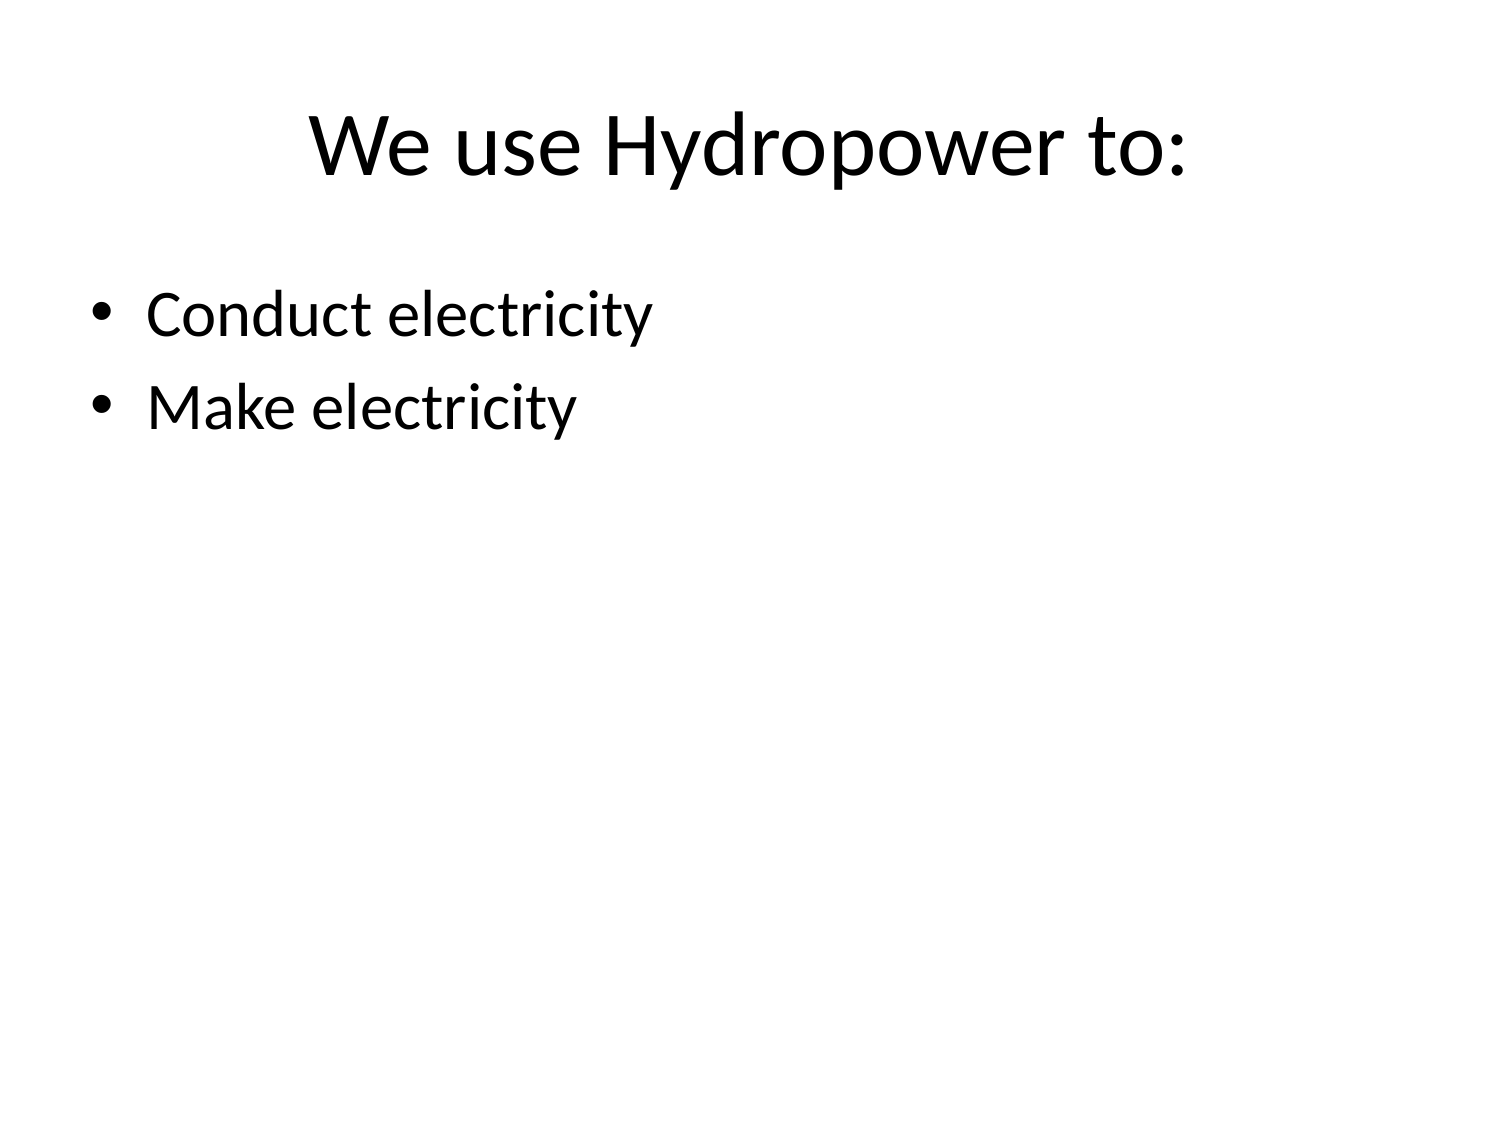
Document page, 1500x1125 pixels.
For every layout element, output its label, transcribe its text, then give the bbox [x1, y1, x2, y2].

list Conduct electricity Make electricity [75, 262, 1425, 1005]
title We use Hydropower to: [75, 45, 1425, 233]
